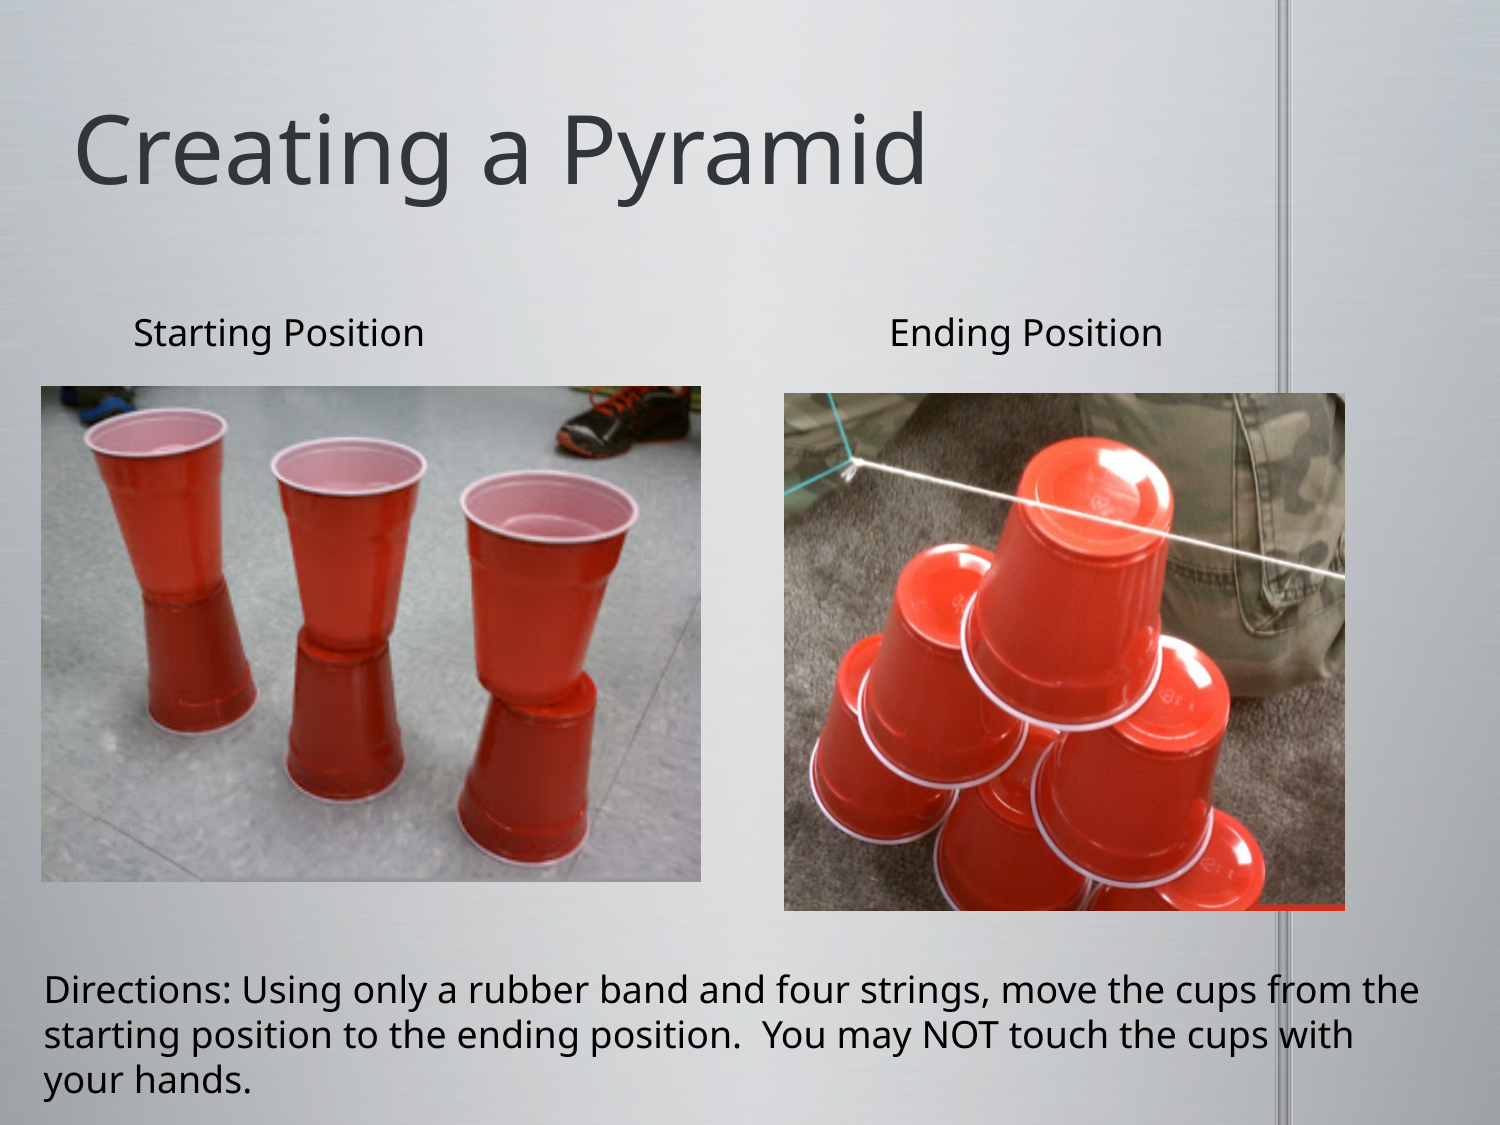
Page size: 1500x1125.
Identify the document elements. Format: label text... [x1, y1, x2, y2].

text_box Directions: Using only a rubber band and four strings, move the cups from the starting position to the ending position. You may NOT touch the cups with your hands. [28, 958, 1451, 1108]
text_box Starting Position [118, 301, 468, 361]
title Creating a Pyramid [57, 86, 1220, 207]
text_box Ending Position [874, 301, 1224, 361]
picture [0, 0, 1500, 1125]
